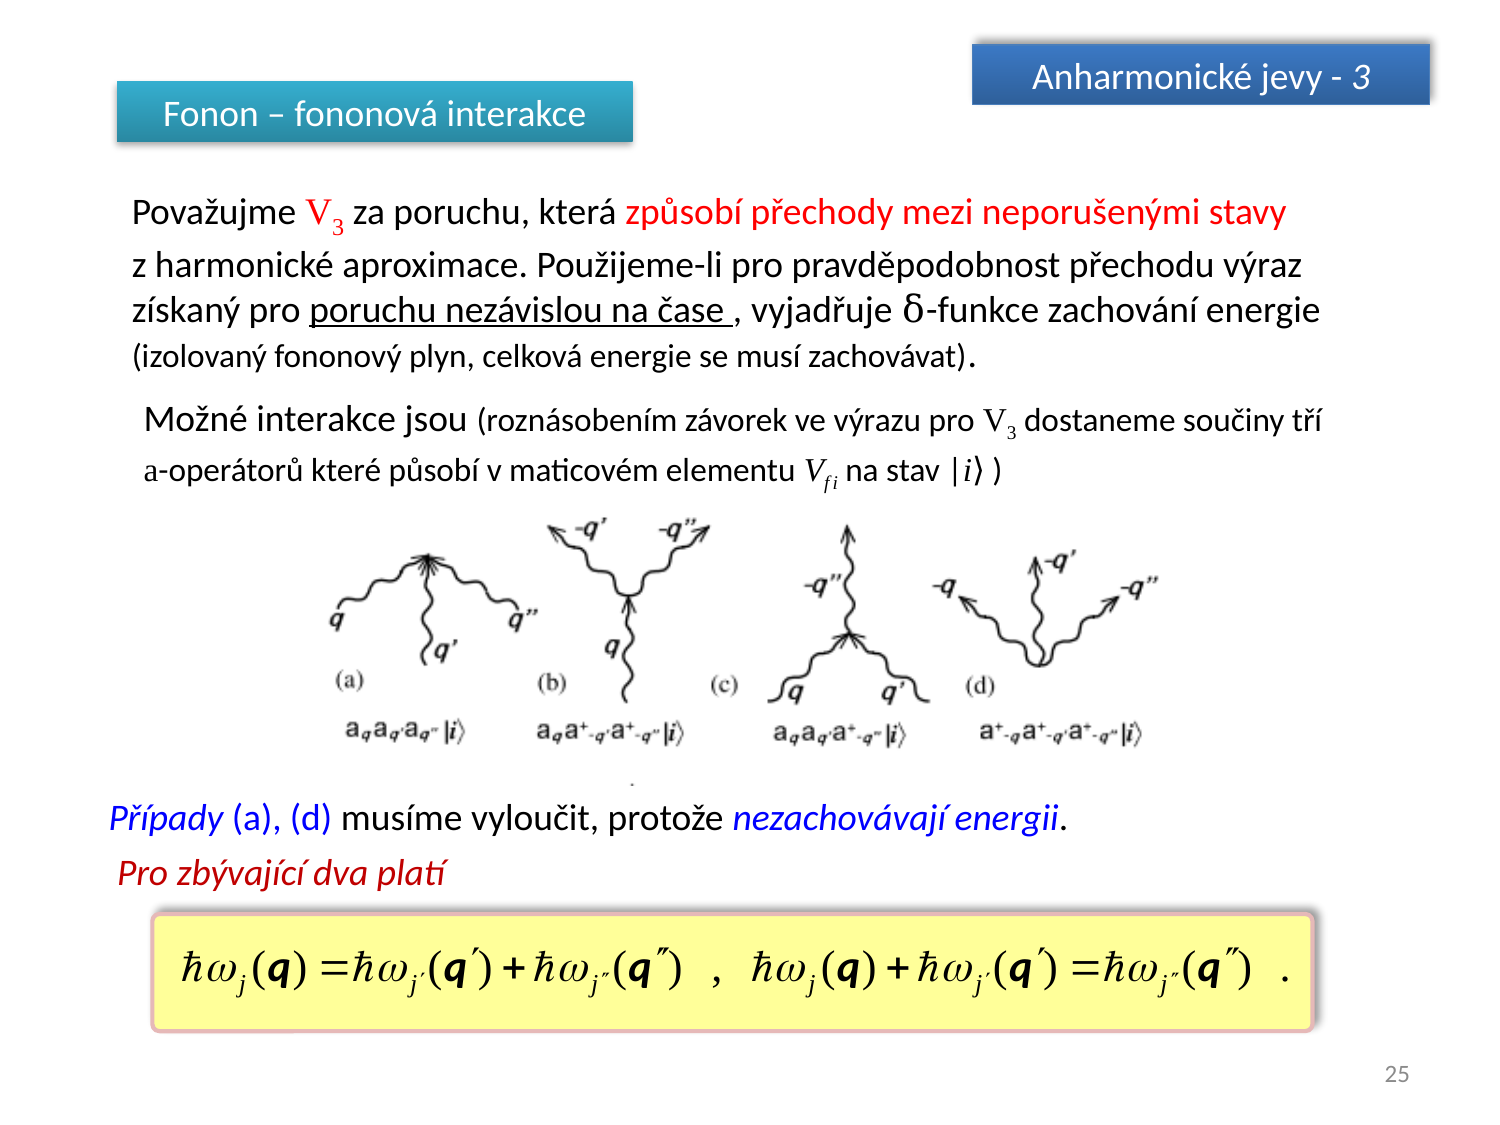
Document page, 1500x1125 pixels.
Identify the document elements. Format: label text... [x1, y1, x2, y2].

text_box Považujme V3 za poruchu, která způsobí přechody mezi neporušenými stavy z harmonické aproximace. Použijeme-li pro pravděpodobnost přechodu výraz získaný pro poruchu nezávislou na čase , vyjadřuje δ-funkce zachování energie (izolovaný fononový plyn, celková energie se musí zachovávat). [117, 175, 1383, 383]
text_box Fonon – fononová interakce [117, 81, 633, 142]
text_box [150, 911, 1315, 1034]
text_box Případy (a), (d) musíme vyloučit, protože nezachovávají energii. Pro zbývající dva platí [93, 785, 1395, 900]
text_box Anharmonické jevy - 3 [972, 44, 1430, 105]
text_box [175, 937, 1299, 1009]
slide_number 25 [1074, 1042, 1425, 1103]
text_box Možné interakce jsou (roznásobením závorek ve výrazu pro V3 dostaneme součiny tří a-operátorů které působí v maticovém elementu Vf i na stav |i⟩ ) [128, 386, 1348, 501]
picture [269, 503, 1211, 787]
